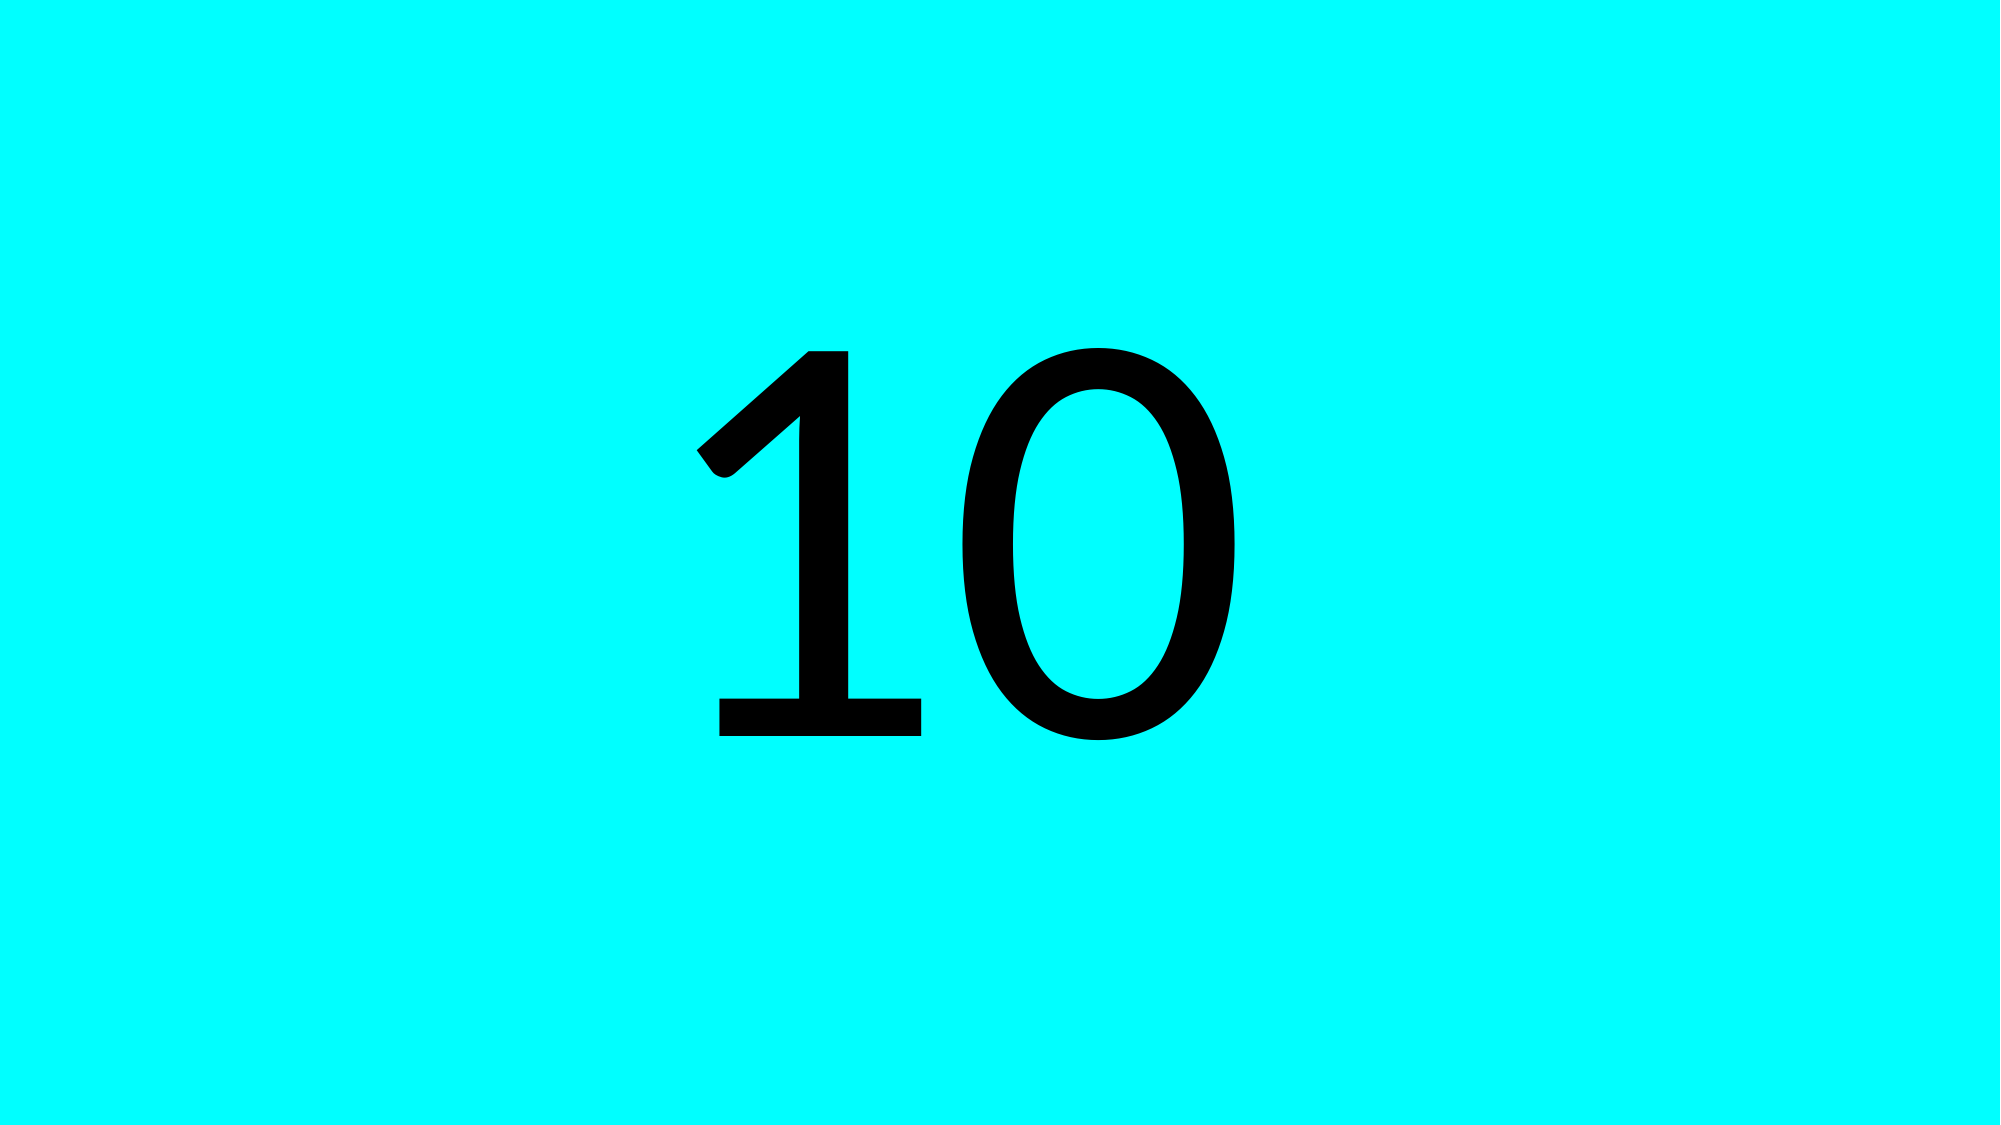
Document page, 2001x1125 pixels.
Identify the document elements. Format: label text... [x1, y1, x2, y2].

text_box 10 [630, 130, 1267, 864]
